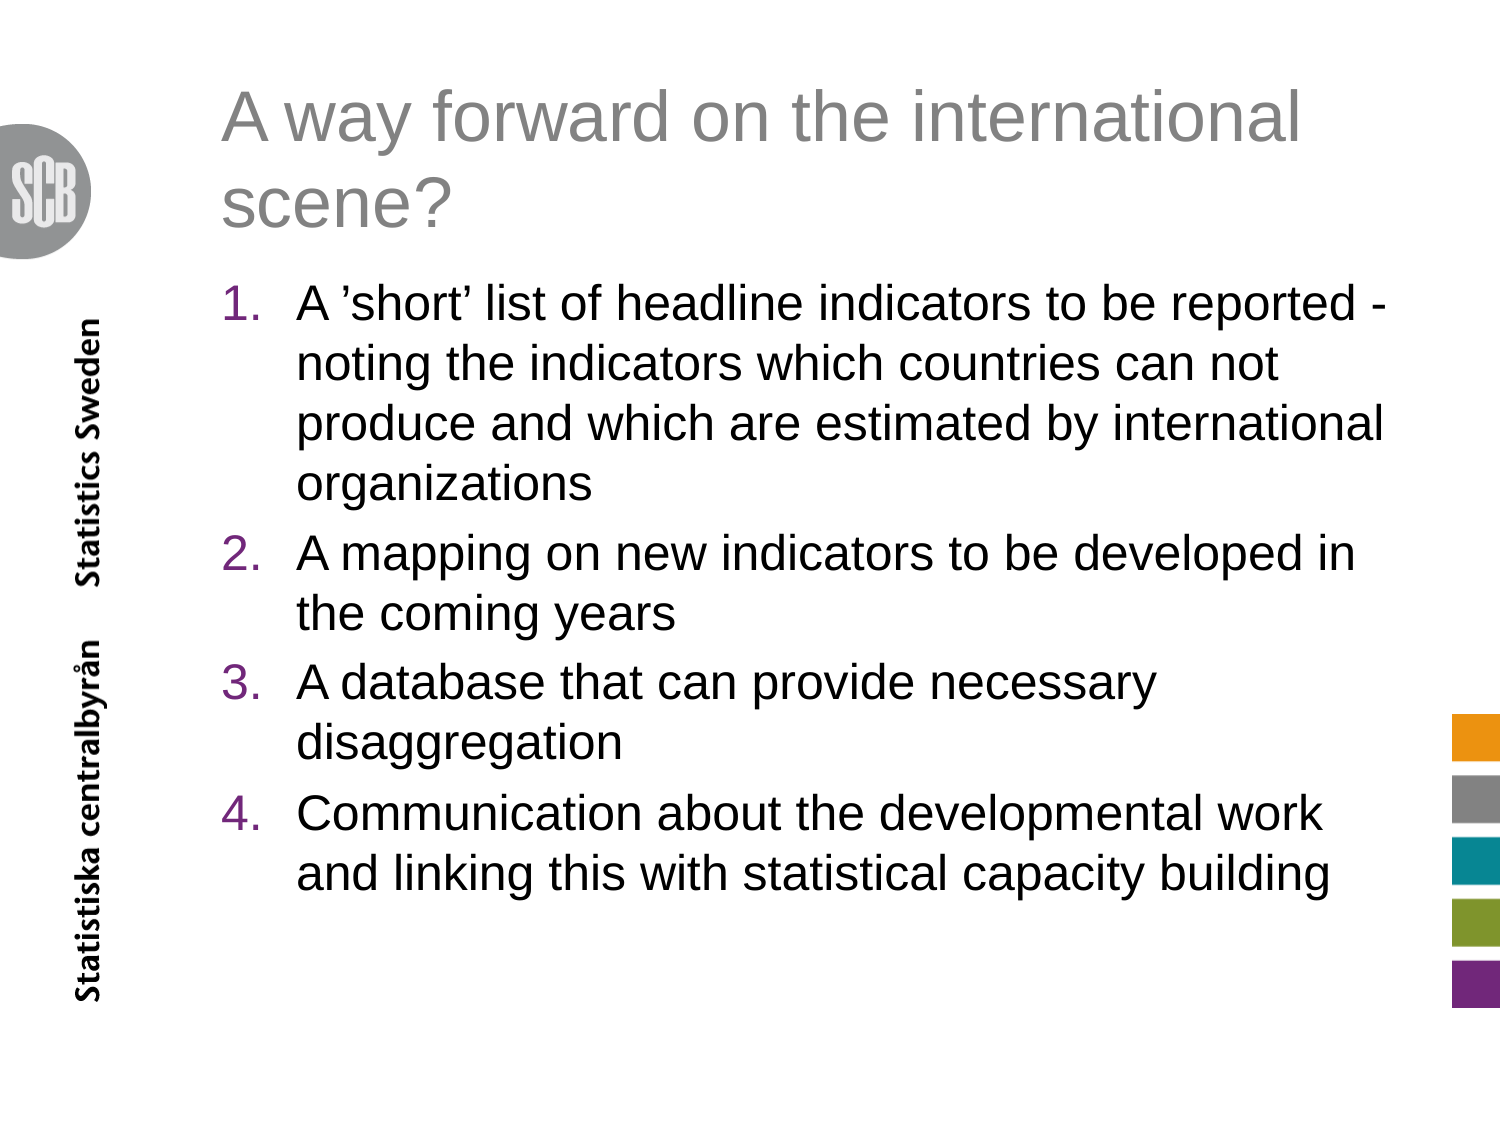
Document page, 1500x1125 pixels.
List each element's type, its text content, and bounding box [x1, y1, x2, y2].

title A way forward on the international scene? [206, 62, 1425, 250]
list A ’short’ list of headline indicators to be reported - noting the indicators which countries can not produce and which are estimated by international organizations A mapping on new indicators to be developed in the coming years A database that can provide necessary disaggregation Communication about the developmental work and linking this with statistical capacity building [206, 262, 1425, 1005]
picture [0, 124, 107, 1002]
picture [1452, 714, 1500, 1008]
